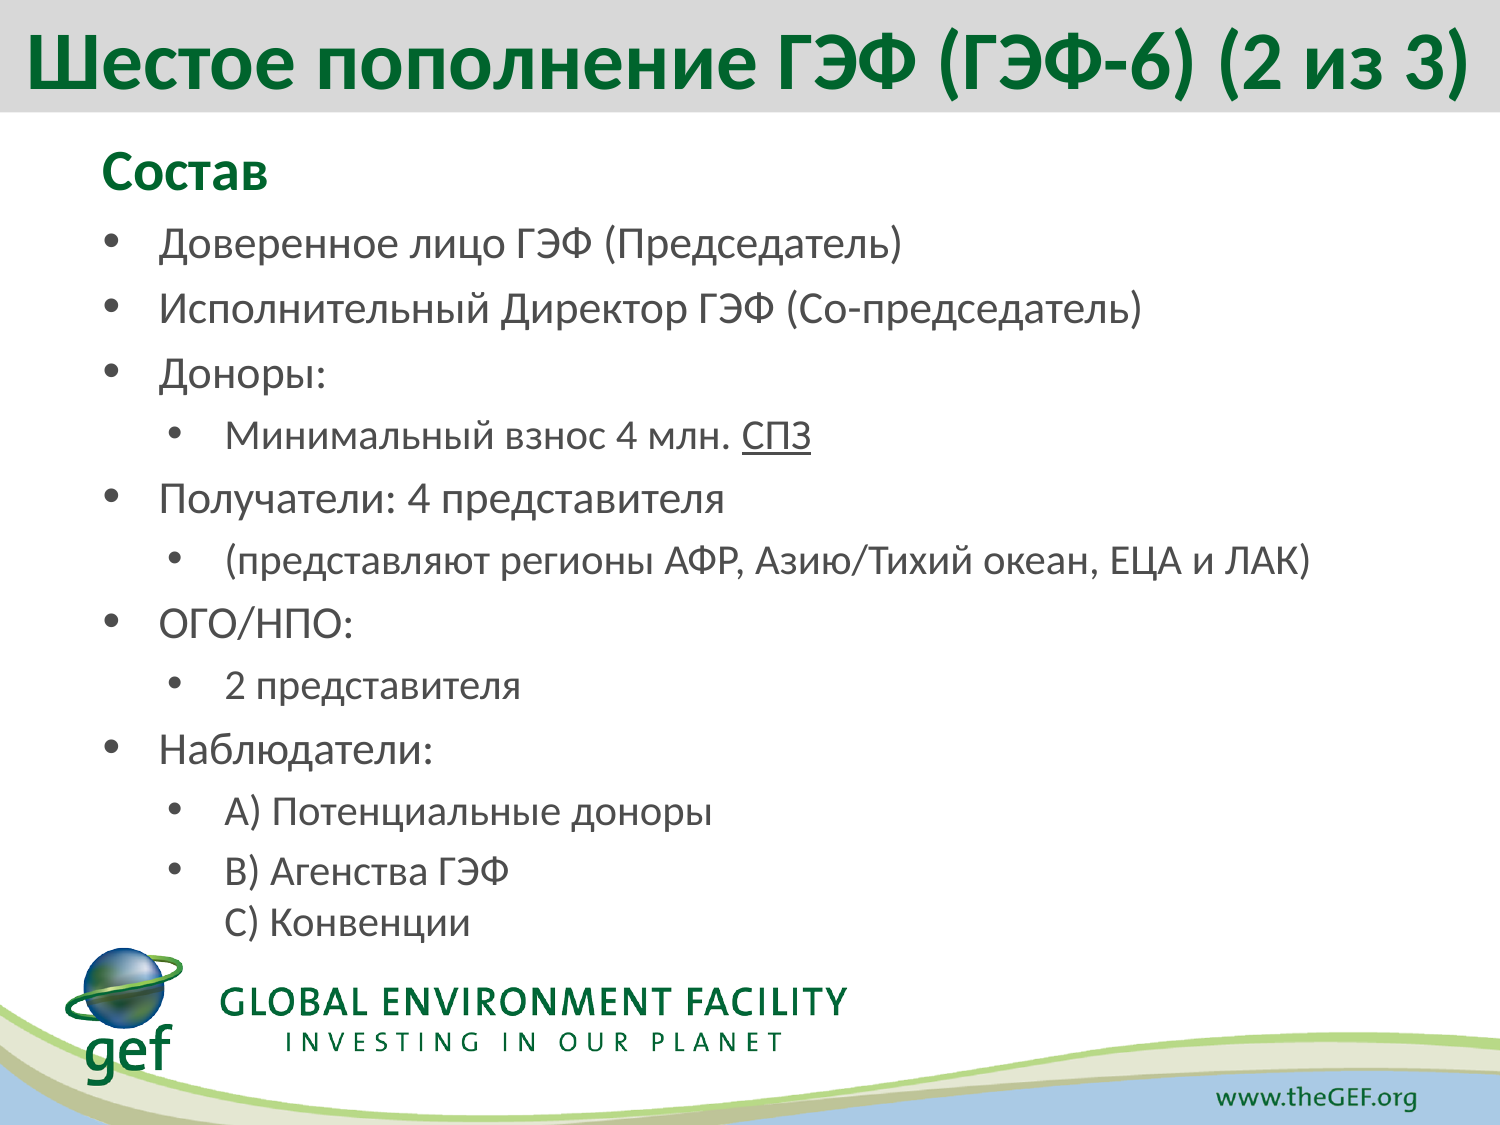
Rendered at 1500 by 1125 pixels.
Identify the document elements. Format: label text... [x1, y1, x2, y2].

list Состав Доверенное лицо ГЭФ (Председатель) Исполнительный Директор ГЭФ (Со-председатель) Доноры: Минимальный взнос 4 млн. СПЗ Получатели: 4 представителя (представляют регионы АФР, Азию/Тихий океан, ЕЦА и ЛАК) ОГО/НПО: 2 представителя Наблюдатели: A) Потенциальные доноры B) Агенства ГЭФ C) Конвенции [87, 125, 1425, 950]
text_box Шестое пополнение ГЭФ (ГЭФ-6) (2 из 3) [0, 0, 1500, 113]
picture [0, 920, 1500, 1125]
